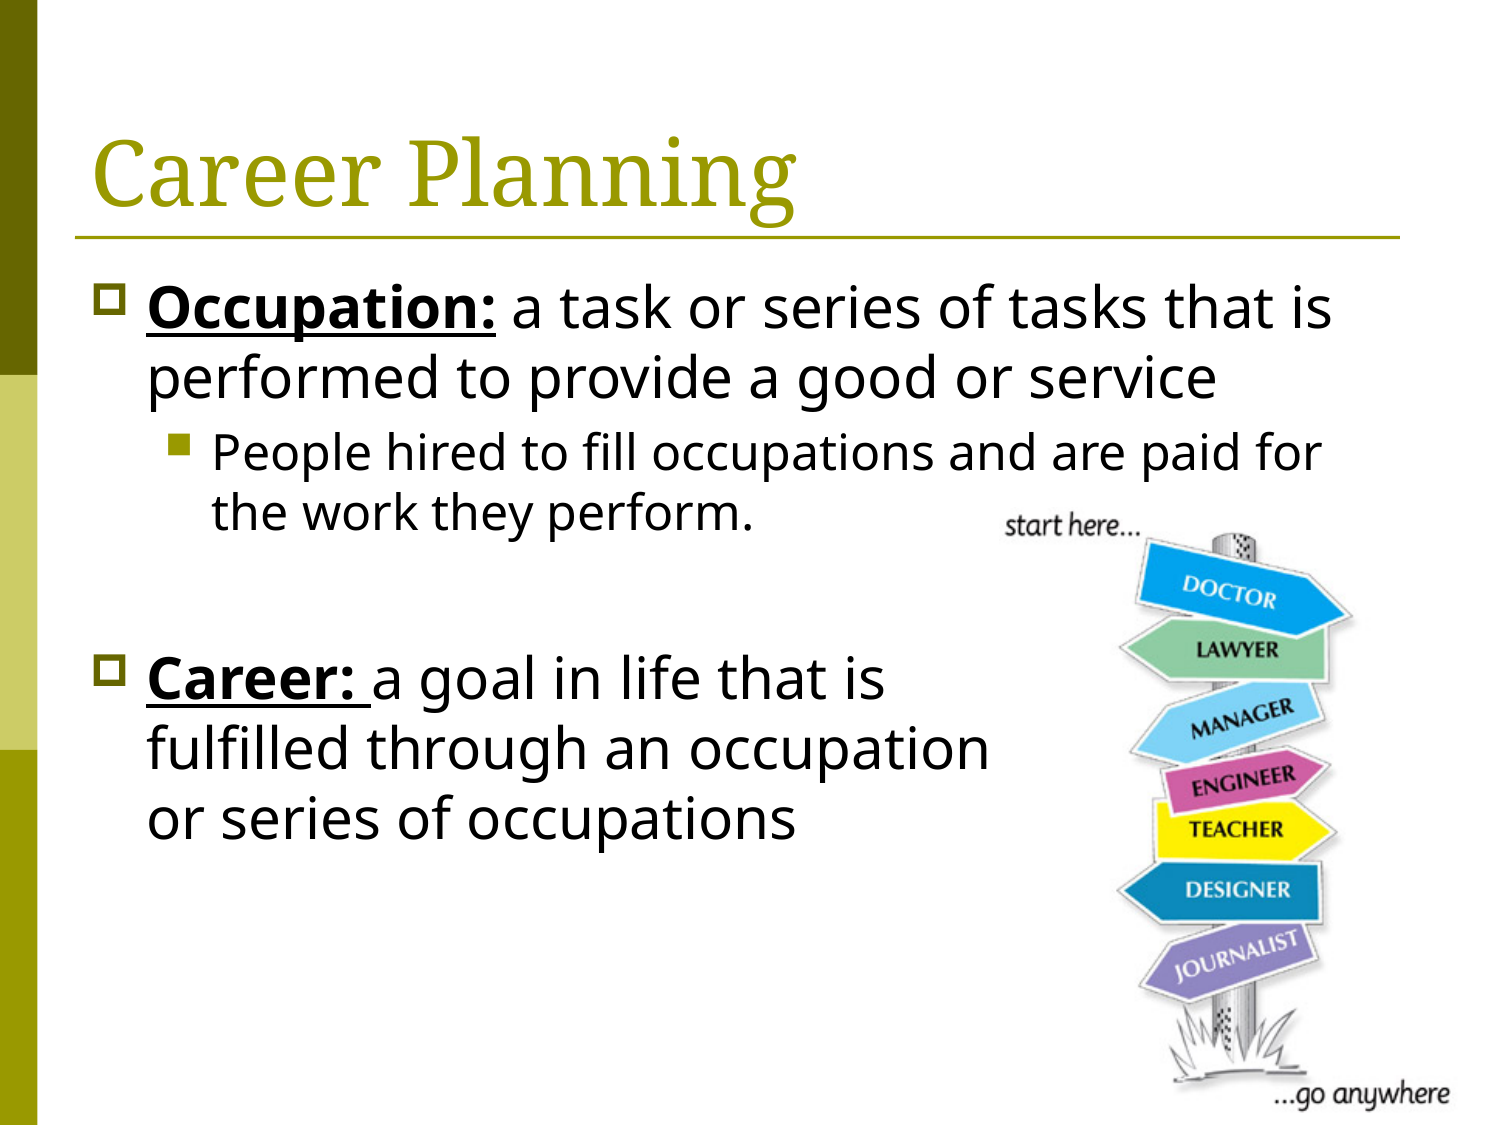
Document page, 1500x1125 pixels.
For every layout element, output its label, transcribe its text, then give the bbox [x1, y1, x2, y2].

picture [999, 507, 1472, 1125]
title Career Planning [74, 45, 1426, 233]
list Occupation: a task or series of tasks that is performed to provide a good or service People hired to fill occupations and are paid for the work they perform. Career: a goal in life that is fulfilled through an occupation or series of occupations [74, 262, 1426, 1006]
